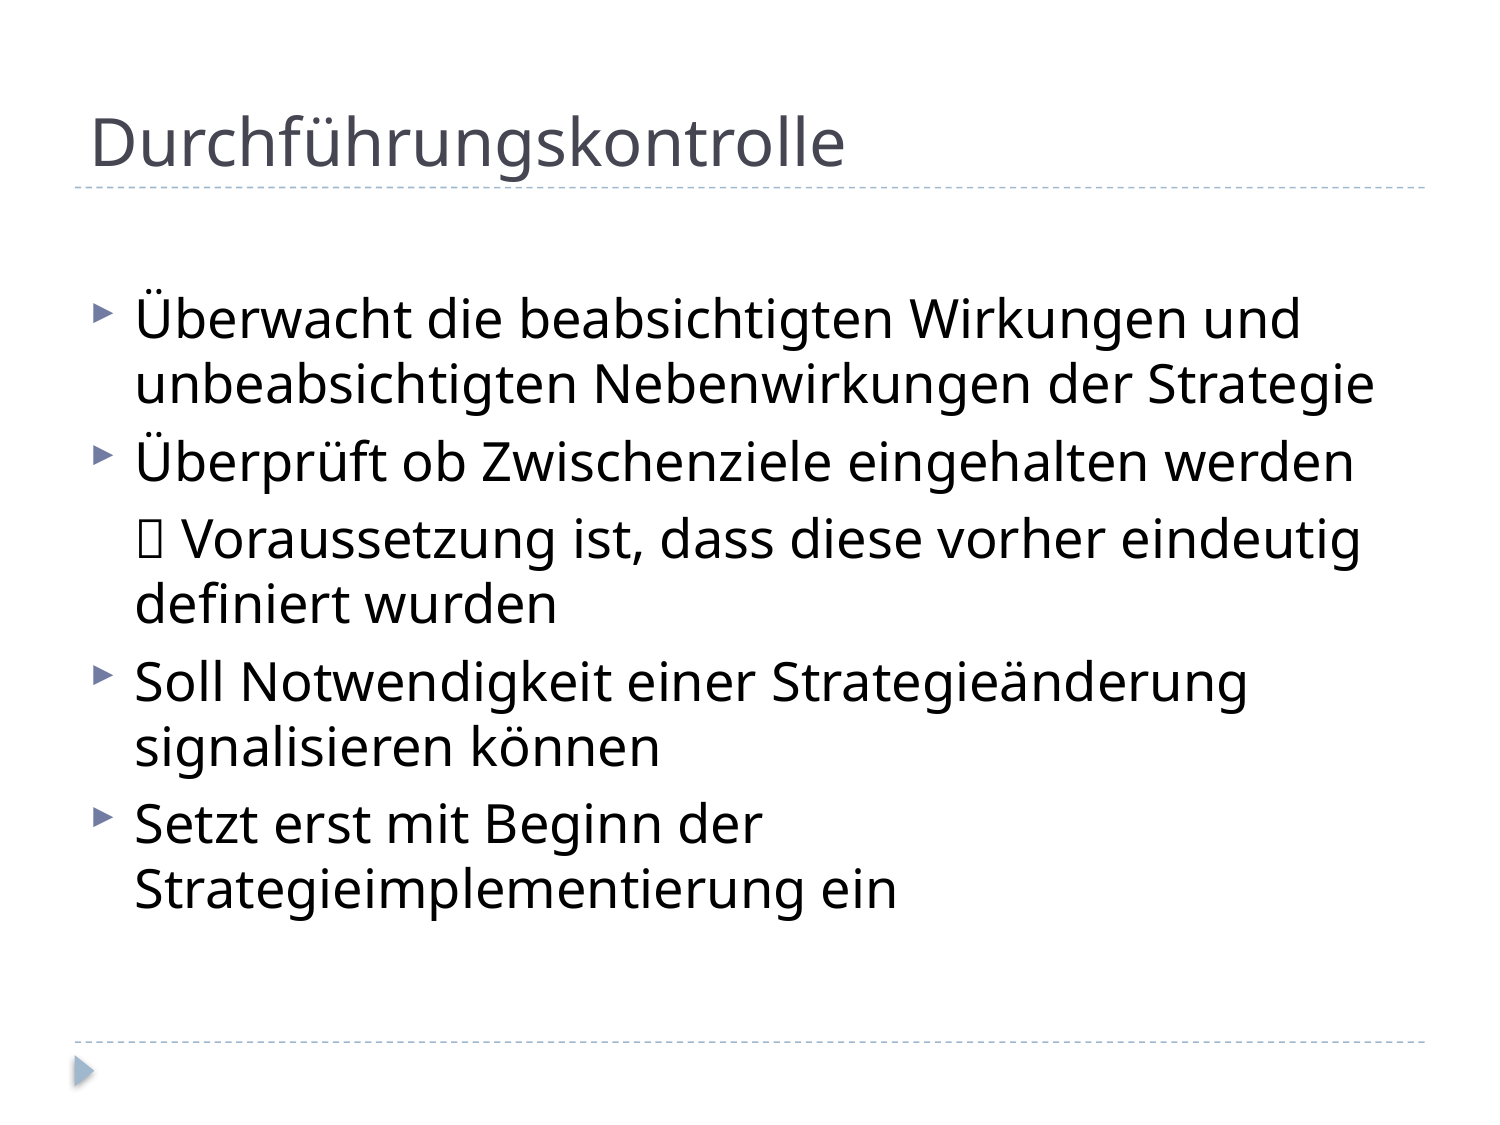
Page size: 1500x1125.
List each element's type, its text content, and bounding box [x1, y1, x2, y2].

list Überwacht die beabsichtigten Wirkungen und unbeabsichtigten Nebenwirkungen der Strategie Überprüft ob Zwischenziele eingehalten werden  Voraussetzung ist, dass diese vorher eindeutig definiert wurden Soll Notwendigkeit einer Strategieänderung signalisieren können Setzt erst mit Beginn der Strategieimplementierung ein [75, 200, 1425, 1006]
title Durchführungskontrolle [75, 24, 1425, 188]
